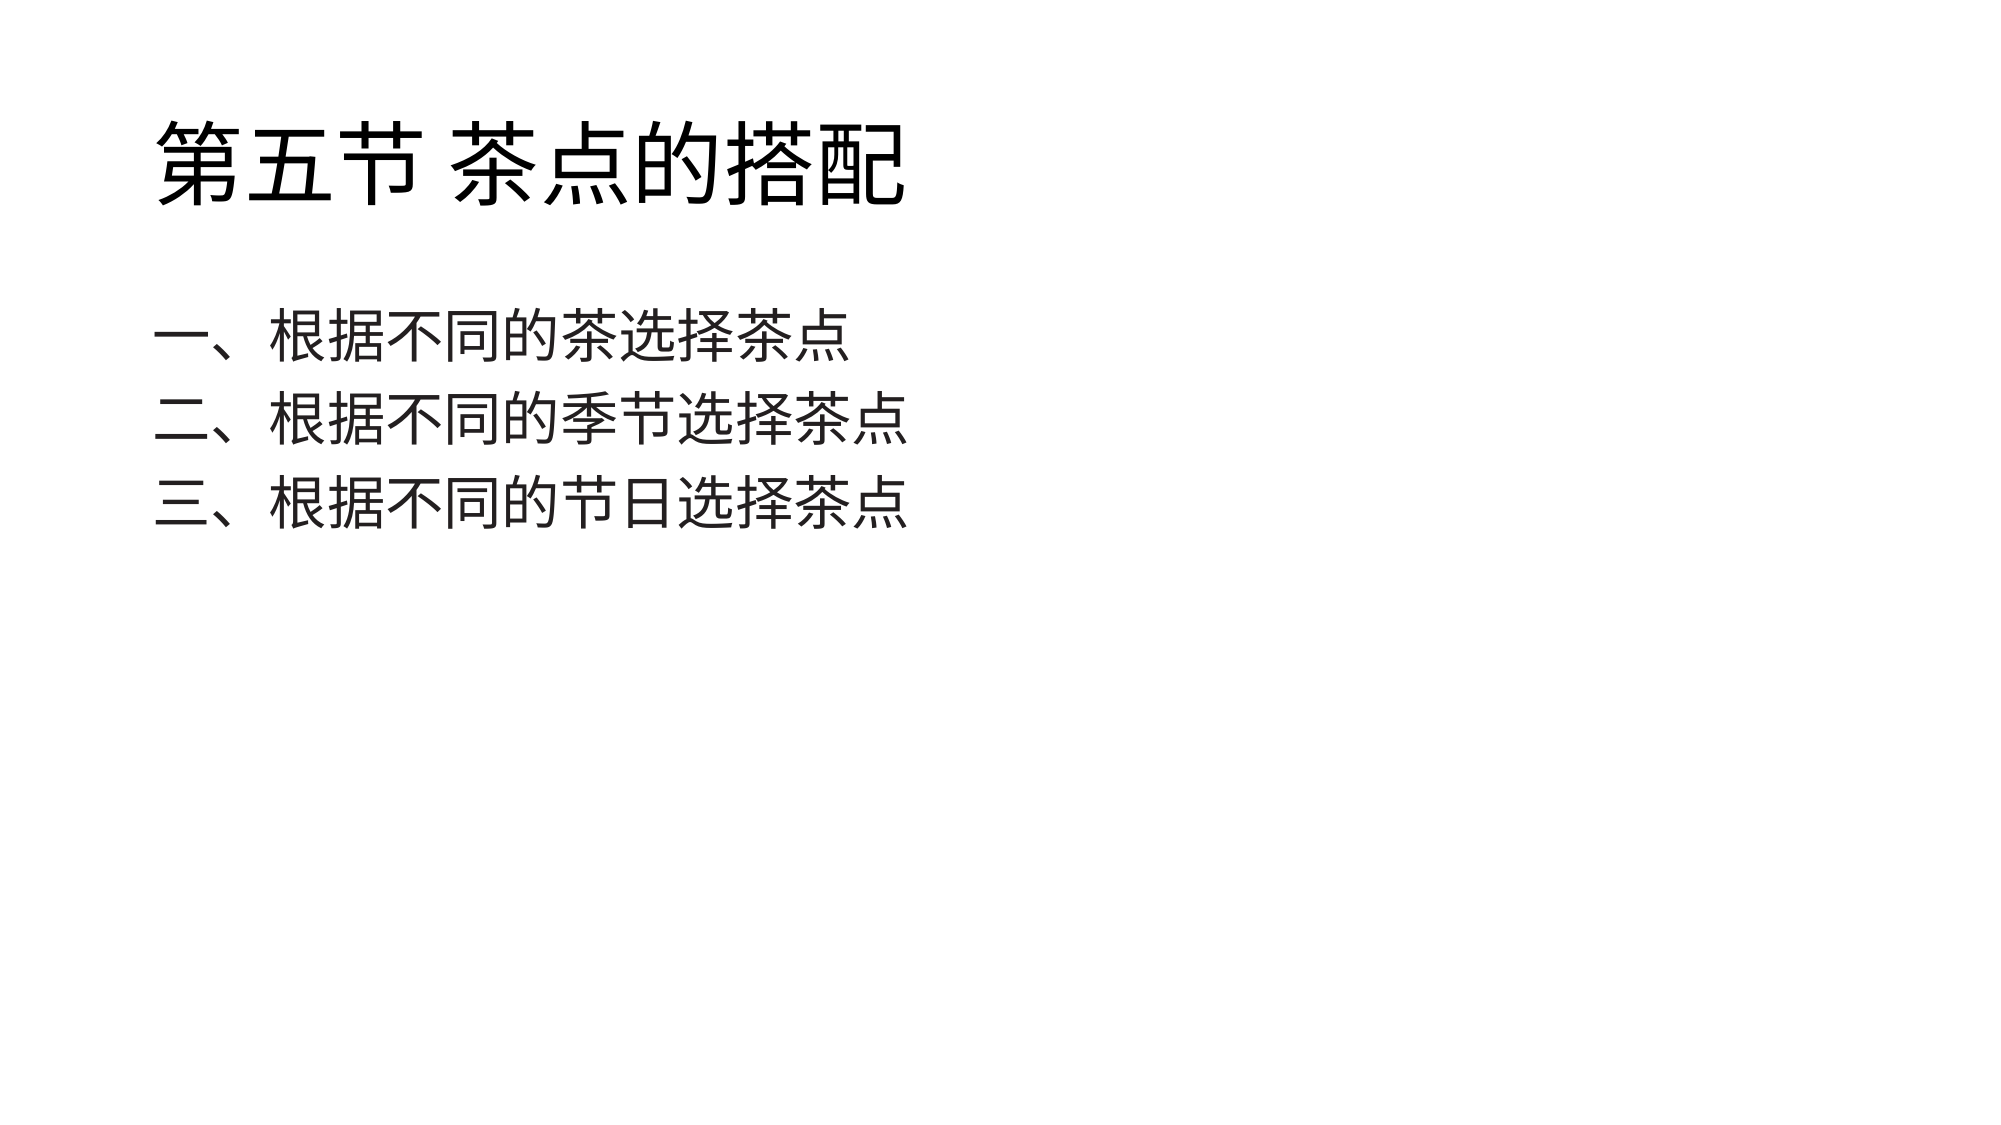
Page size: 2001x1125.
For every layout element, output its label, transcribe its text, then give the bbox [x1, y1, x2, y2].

list 一、根据不同的茶选择茶点 二、根据不同的季节选择茶点 三、根据不同的节日选择茶点 [137, 299, 1863, 1014]
title 第五节 茶点的搭配 [137, 59, 1863, 278]
